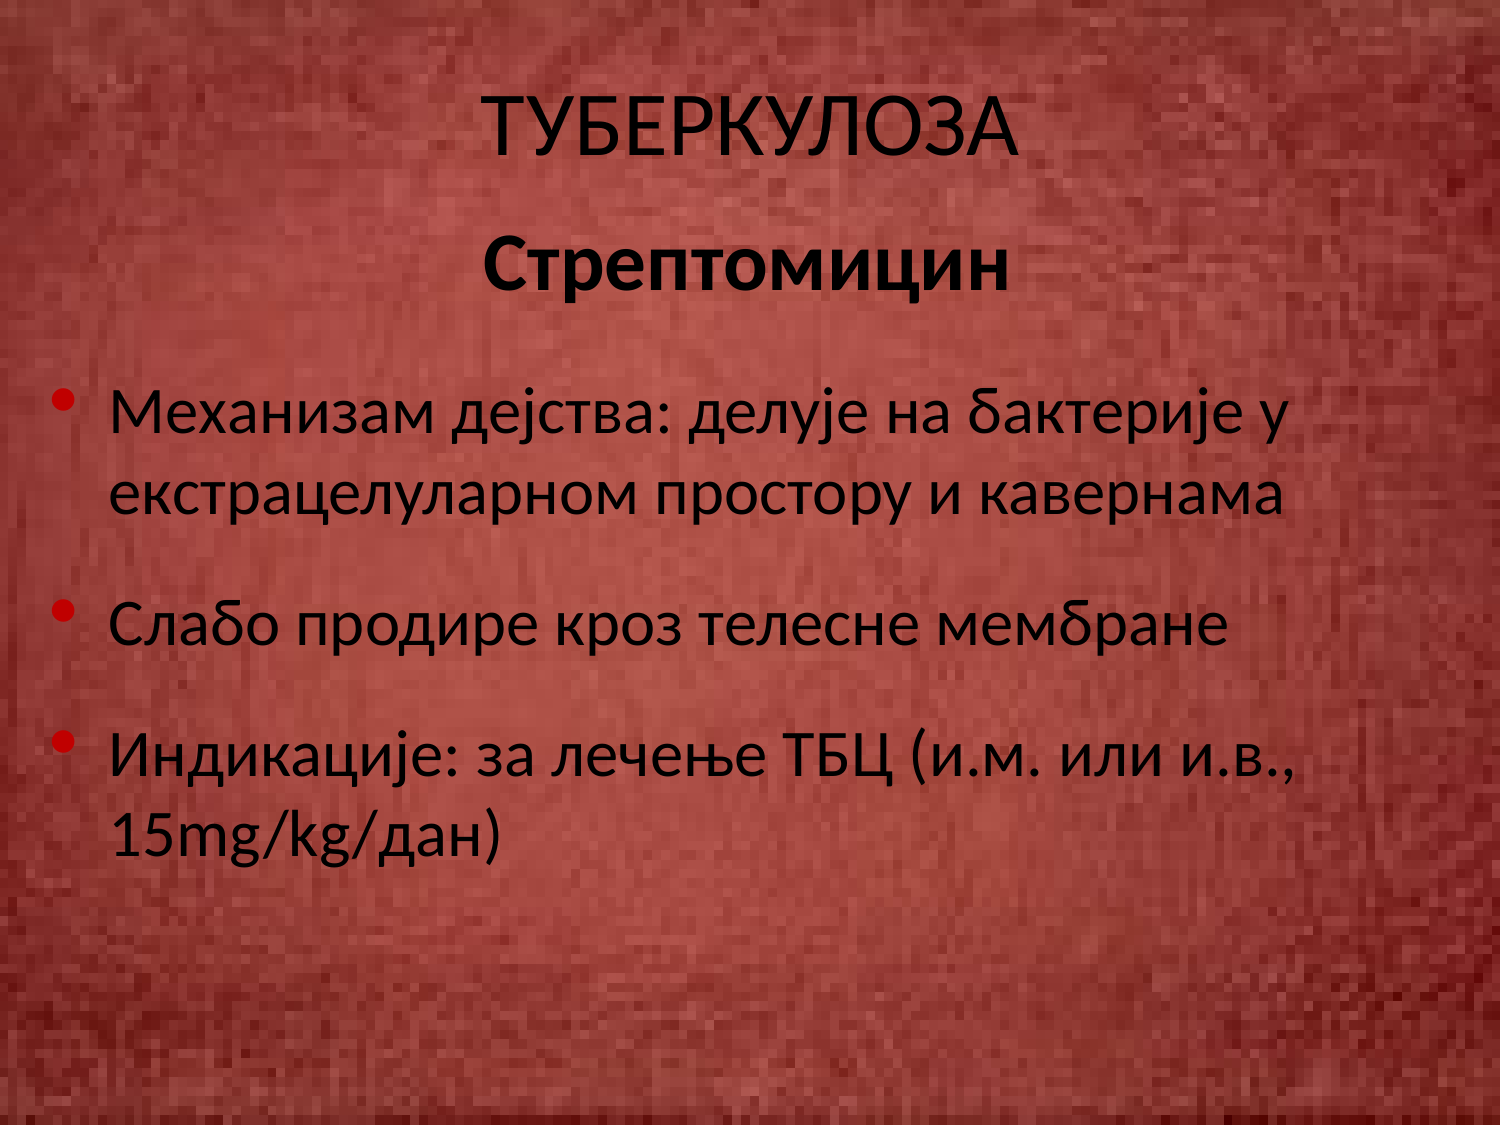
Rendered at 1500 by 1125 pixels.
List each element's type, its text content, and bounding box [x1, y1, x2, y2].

list Стрептомицин Механизам дејства: делује на бактерије у екстрацелуларном простору и кавернама Слабо продире кроз телесне мембране Индикације: за лечење ТБЦ (и.м. или и.в., 15mg/kg/дан) [37, 200, 1500, 1088]
picture [0, 0, 1500, 1125]
title ТУБЕРКУЛОЗА [75, 24, 1425, 200]
